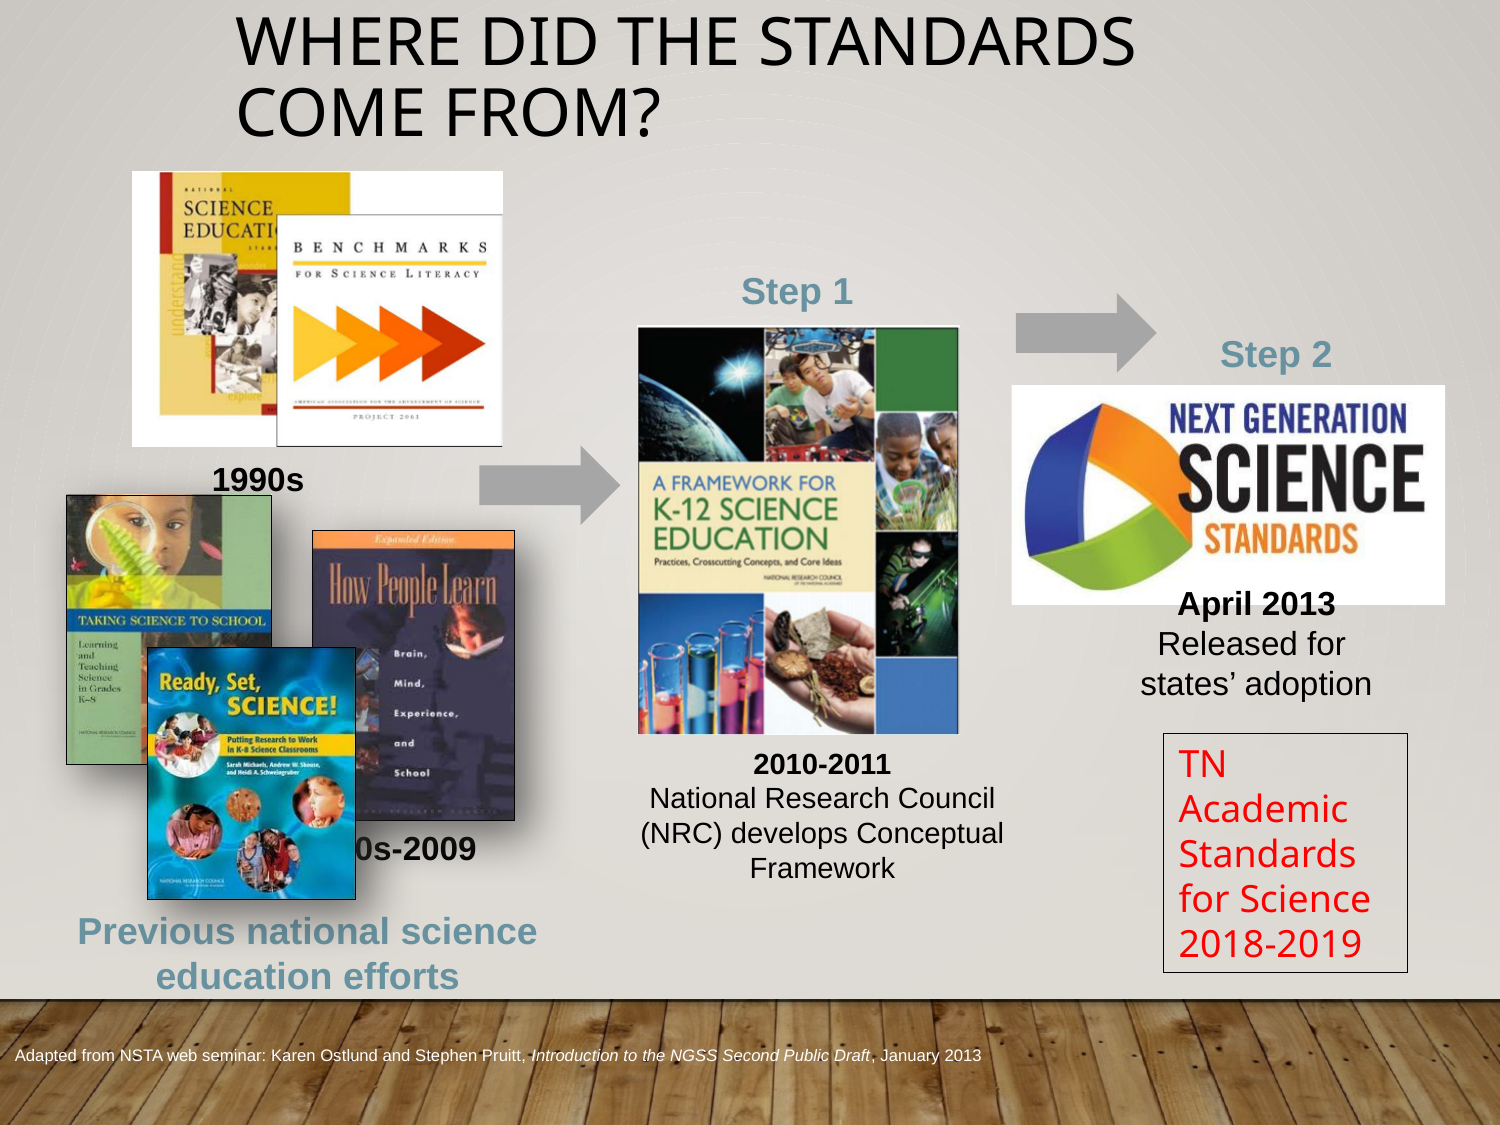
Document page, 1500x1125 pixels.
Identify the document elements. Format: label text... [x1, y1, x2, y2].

text_box TN Academic Standards for Science 2018-2019 [1163, 733, 1408, 973]
text_box [479, 445, 621, 526]
text_box 1990s-2009 [414, 820, 599, 875]
picture [132, 171, 503, 447]
title Where did the standards come from? [220, 0, 1299, 173]
text_box Previous national science education efforts [62, 899, 554, 1005]
text_box 1990s [197, 451, 470, 506]
picture [637, 325, 961, 735]
text_box Adapted from NSTA web seminar: Karen Ostlund and Stephen Pruitt, Introduction to the NGSS Second Public Draft, January 2013 [0, 1037, 1012, 1073]
picture [0, 999, 1500, 1125]
text_box Step 1 [651, 259, 944, 320]
text_box April 2013 Released for states’ adoption [1074, 574, 1439, 710]
text_box Step 2 [1130, 322, 1423, 383]
text_box 2010-2011 National Research Council (NRC) develops Conceptual Framework [599, 737, 1046, 893]
text_box [1015, 293, 1157, 373]
text_box [1011, 385, 1446, 605]
picture [66, 494, 516, 900]
